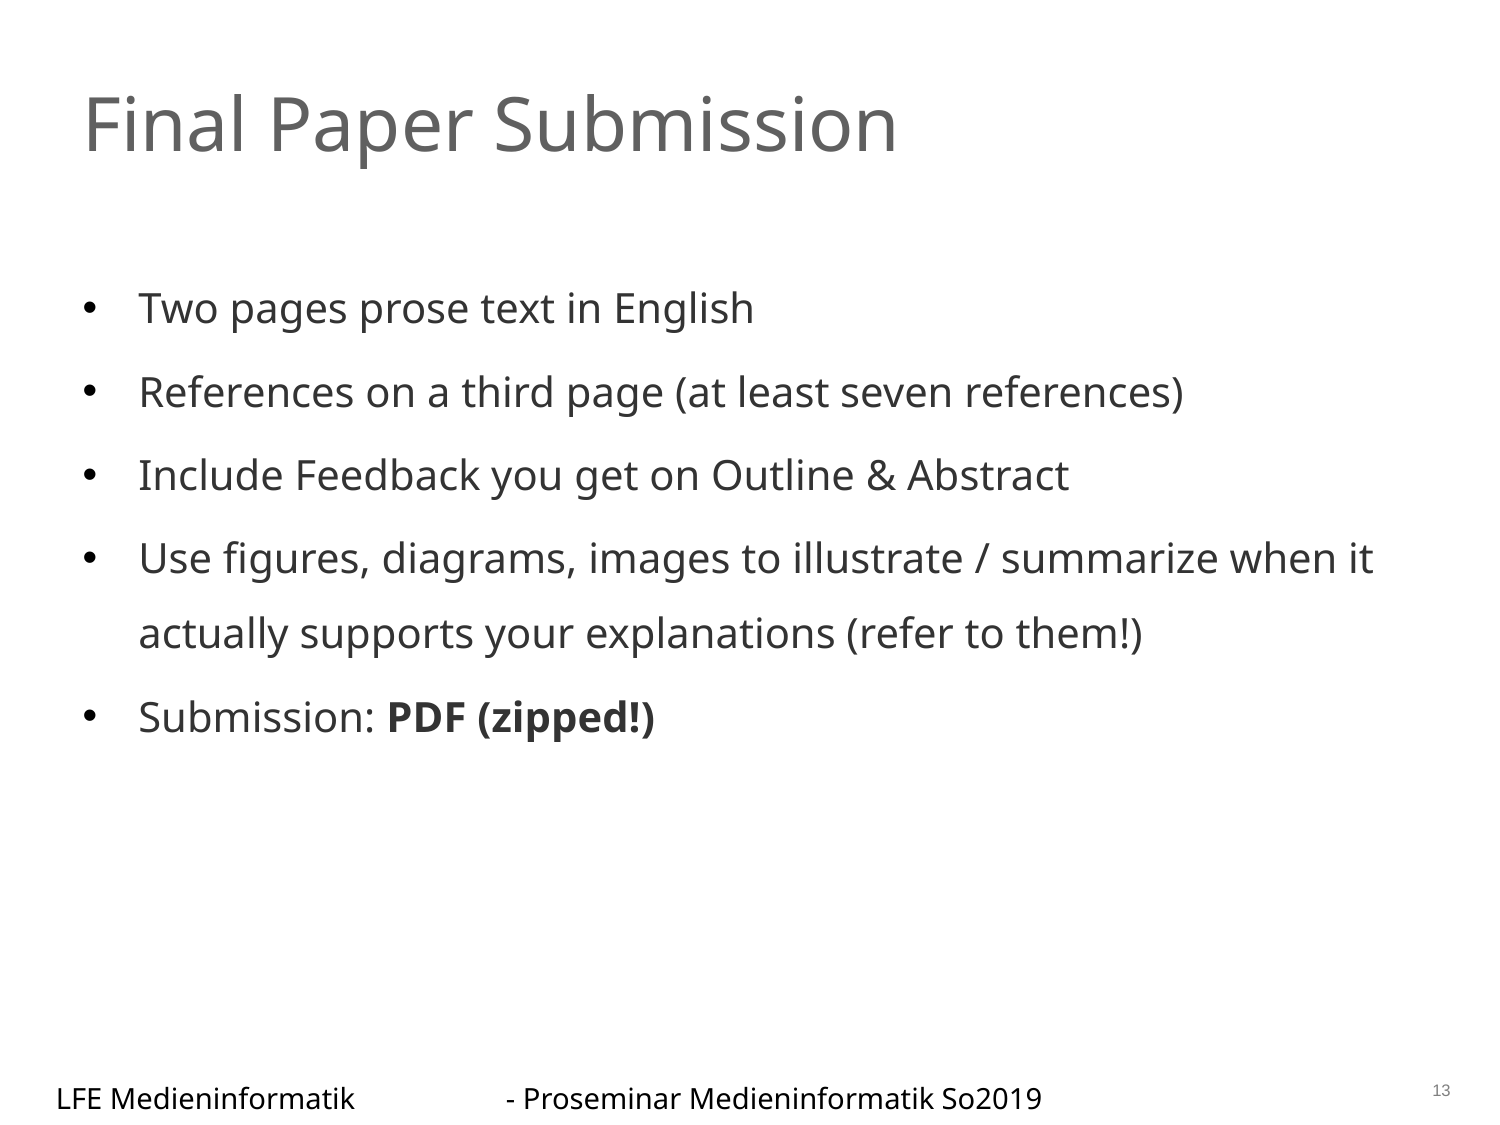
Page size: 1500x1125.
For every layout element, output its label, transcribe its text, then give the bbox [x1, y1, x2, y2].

text_box Two pages prose text in English References on a third page (at least seven references) Include Feedback you get on Outline & Abstract Use figures, diagrams, images to illustrate / summarize when it actually supports your explanations (refer to them!) Submission: PDF (zipped!) [74, 249, 1425, 1005]
text_box 13 [1366, 1072, 1459, 1108]
text_box Final Paper Submission [74, 28, 1425, 216]
